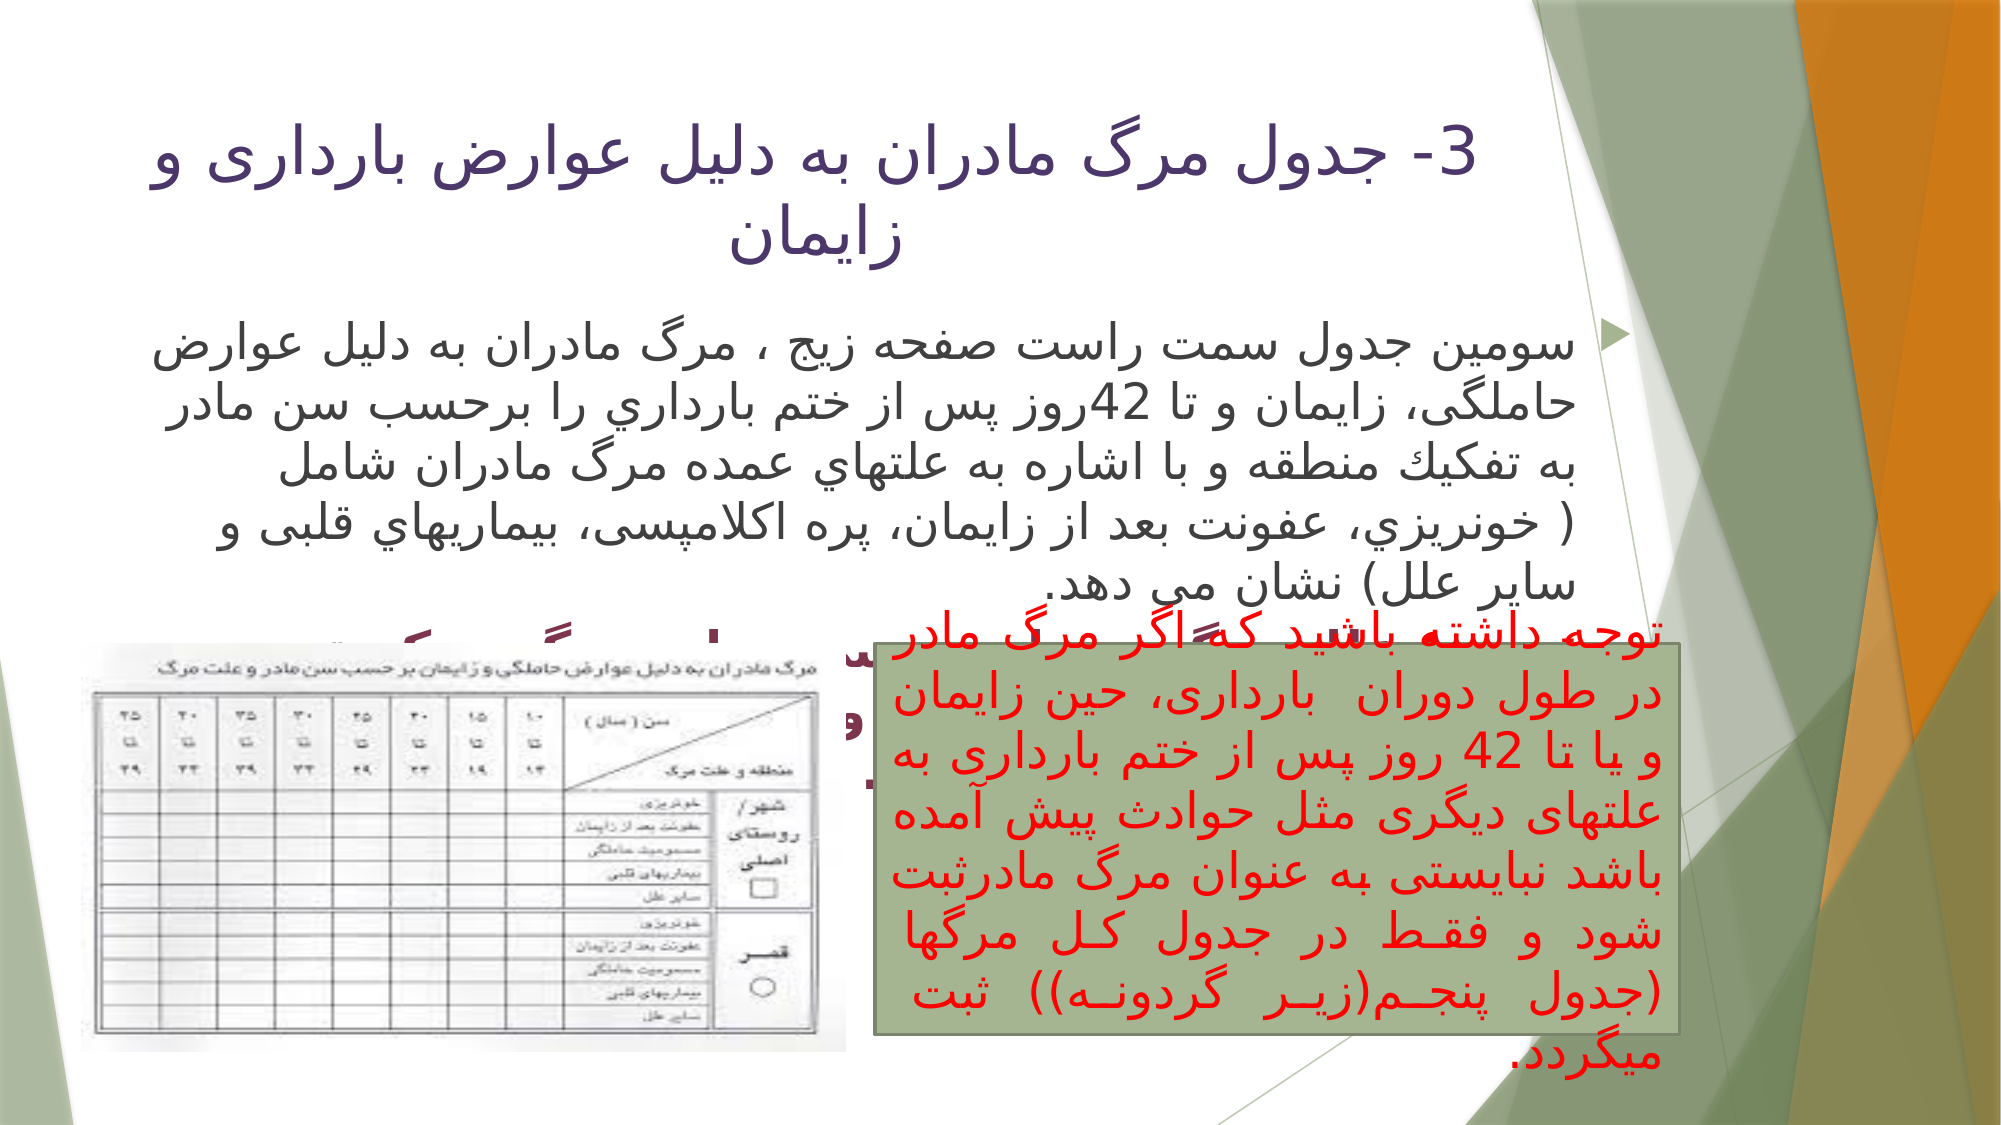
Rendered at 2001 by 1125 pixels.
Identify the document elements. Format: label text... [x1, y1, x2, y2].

picture [81, 642, 847, 1053]
list سومين جدول سمت راست صفحه زیج ، مرگ مادران به دليل عوارض حاملگی، زایمان و تا 42روز پس از ختم بارداري را برحسب سن مادر به تفکيك منطقه و با اشاره به علتهاي عمده مرگ مادران شامل ( خونریزي، عفونت بعد از زایمان، پره اكلامپسی، بيماریهاي قلبی و سایر علل) نشان می دهد. توجه: علل مرگ پس از بررسی موارد مرگ در كميته دانشگاهی بررسی مرگ مادر و طبق علت اعلام شده در این كميته در جدول درج می گردد. [111, 302, 1650, 991]
text_box توجه داشته باشید که اگر مرگ مادر در طول دوران بارداری، حین زایمان و یا تا 42 روز پس از ختم بارداری به علتهای دیگری مثل حوادث پیش آمده باشد نبایستی به عنوان مرگ مادرثبت شود و فقط در جدول کل مرگها (جدول پنجم(زیر گردونه)) ثبت میگردد. [873, 642, 1681, 1036]
title 3- جدول مرگ مادران به دلیل عوارض بارداری و زایمان [111, 99, 1522, 302]
